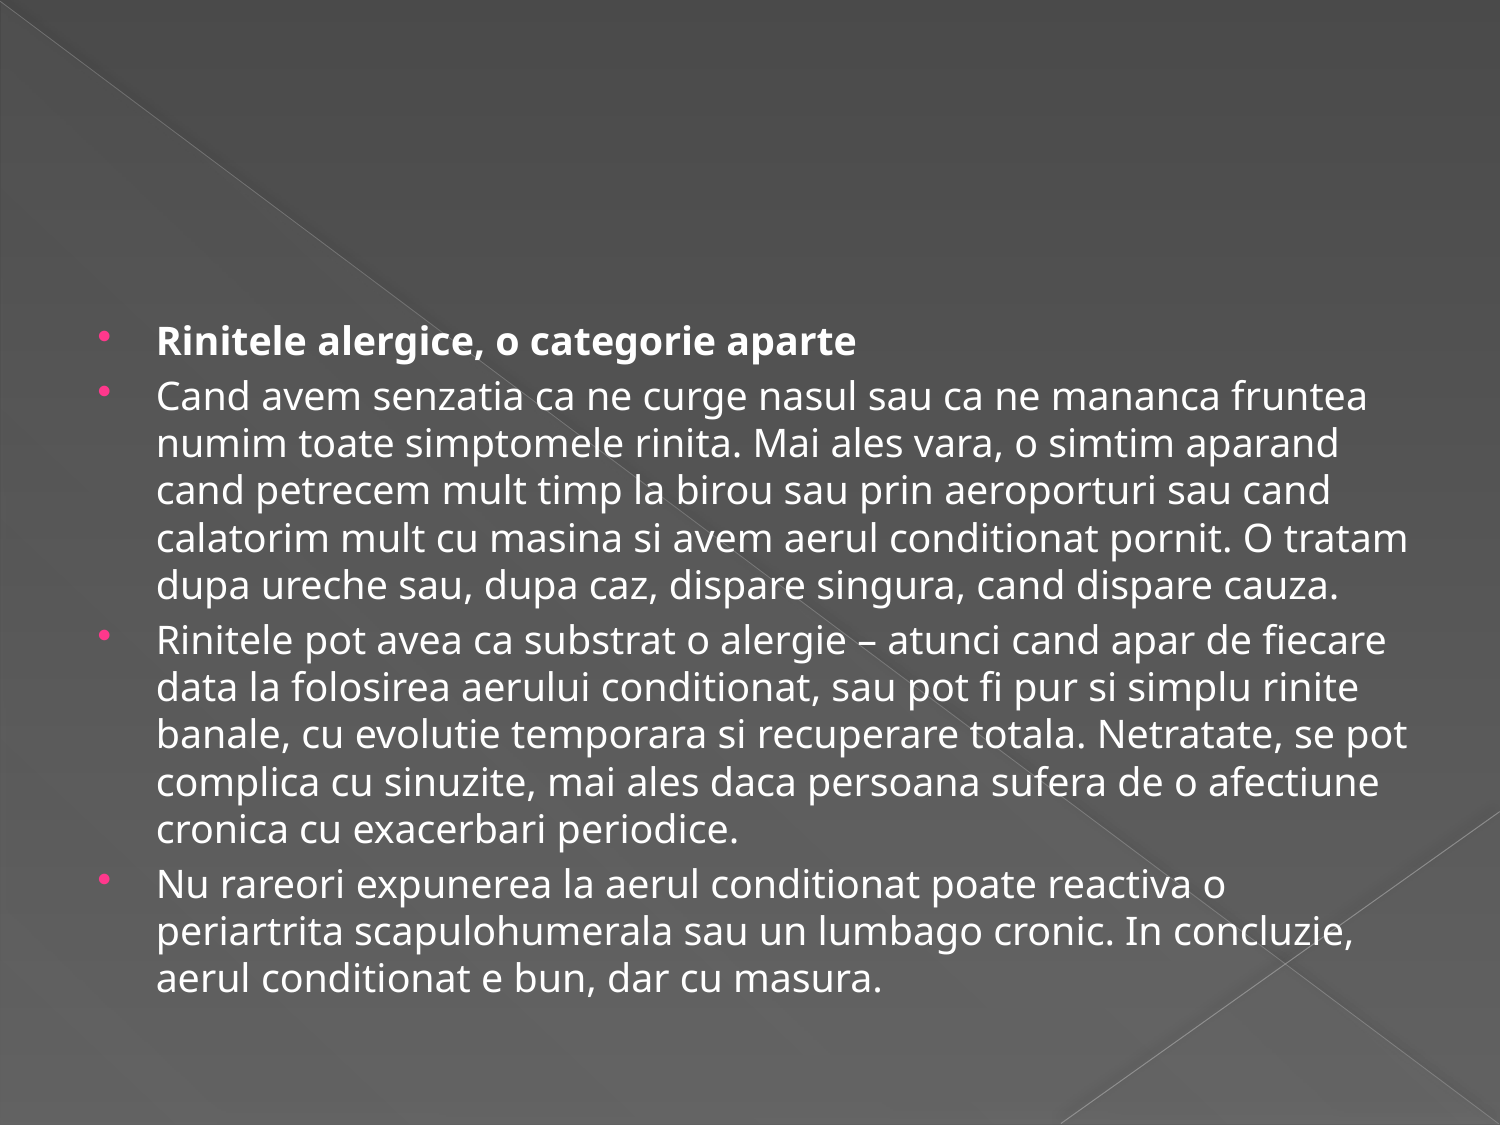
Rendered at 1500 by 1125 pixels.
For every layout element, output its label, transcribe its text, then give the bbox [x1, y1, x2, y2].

list Rinitele alergice, o categorie aparte Cand avem senzatia ca ne curge nasul sau ca ne mananca fruntea numim toate simptomele rinita. Mai ales vara, o simtim aparand cand petrecem mult timp la birou sau prin aeroporturi sau cand calatorim mult cu masina si avem aerul conditionat pornit. O tratam dupa ureche sau, dupa caz, dispare singura, cand dispare cauza. Rinitele pot avea ca substrat o alergie – atunci cand apar de fiecare data la folosirea aerului conditionat, sau pot fi pur si simplu rinite banale, cu evolutie temporara si recuperare totala. Netratate, se pot complica cu sinuzite, mai ales daca persoana sufera de o afectiune cronica cu exacerbari periodice. Nu rareori expunerea la aerul conditionat poate reactiva o periartrita scapulohumerala sau un lumbago cronic. In concluzie, aerul conditionat e bun, dar cu masura. [75, 308, 1425, 1059]
